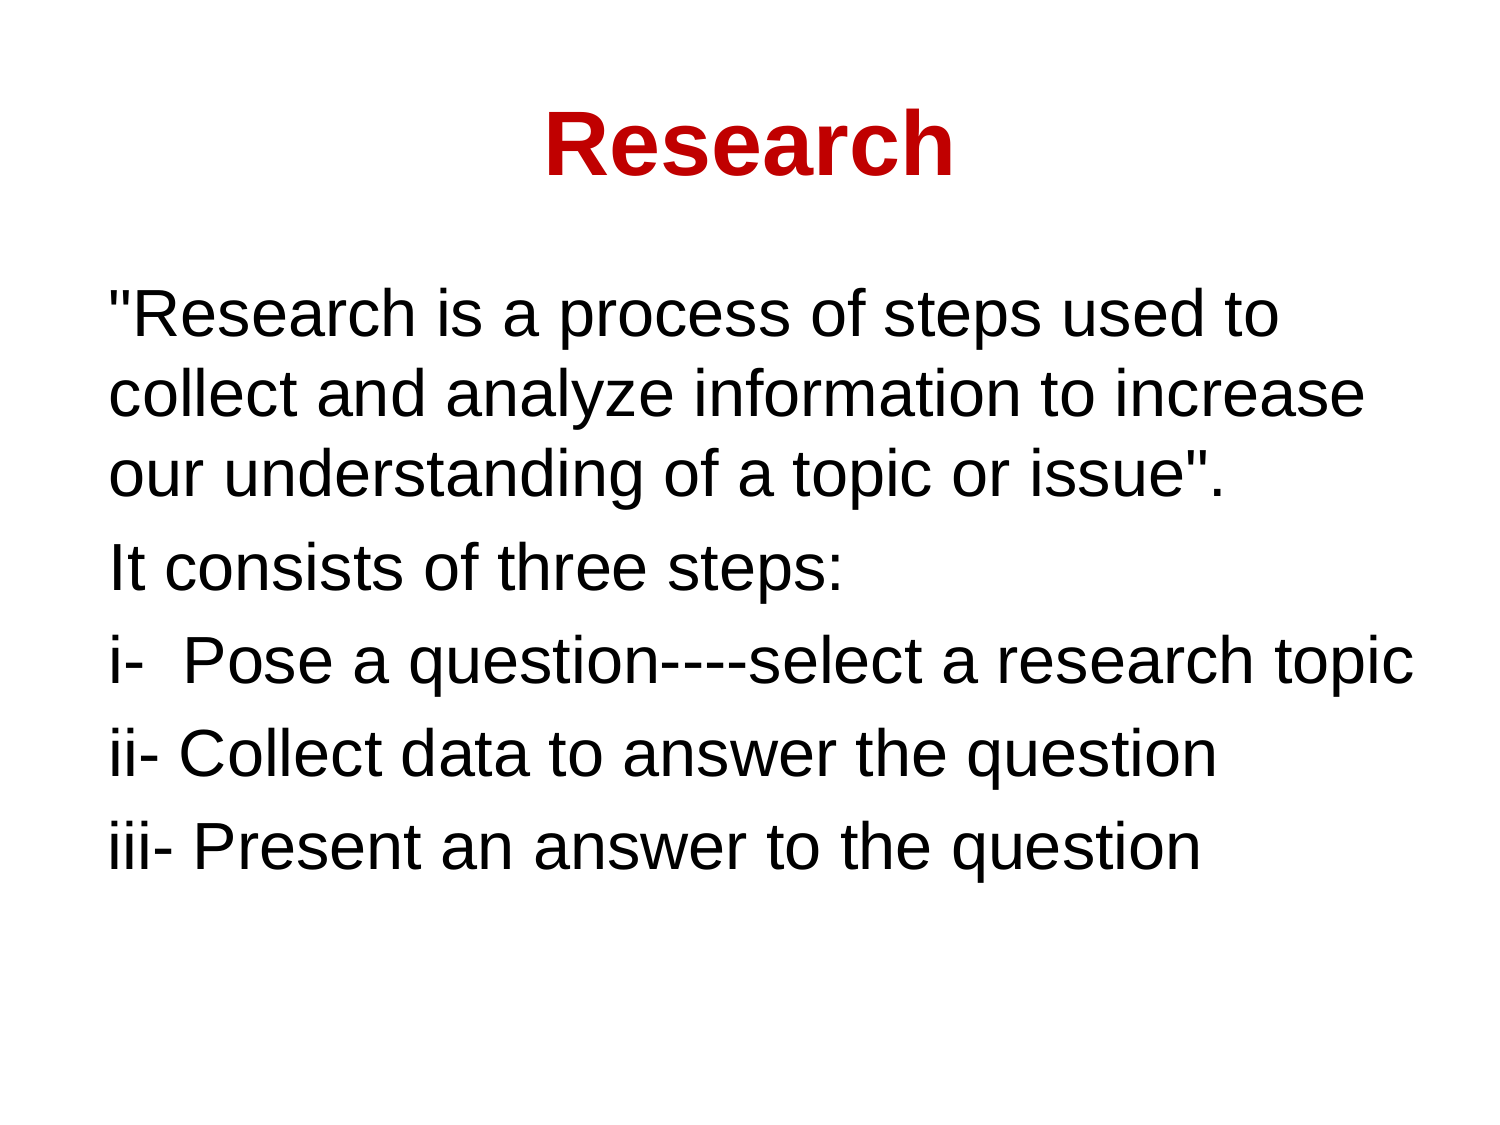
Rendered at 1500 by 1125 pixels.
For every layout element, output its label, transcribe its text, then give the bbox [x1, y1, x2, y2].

list "Research is a process of steps used to collect and analyze information to increase our understanding of a topic or issue". It consists of three steps: i- Pose a question----select a research topic ii- Collect data to answer the question iii- Present an answer to the question [37, 262, 1475, 1005]
title Research [75, 45, 1425, 233]
